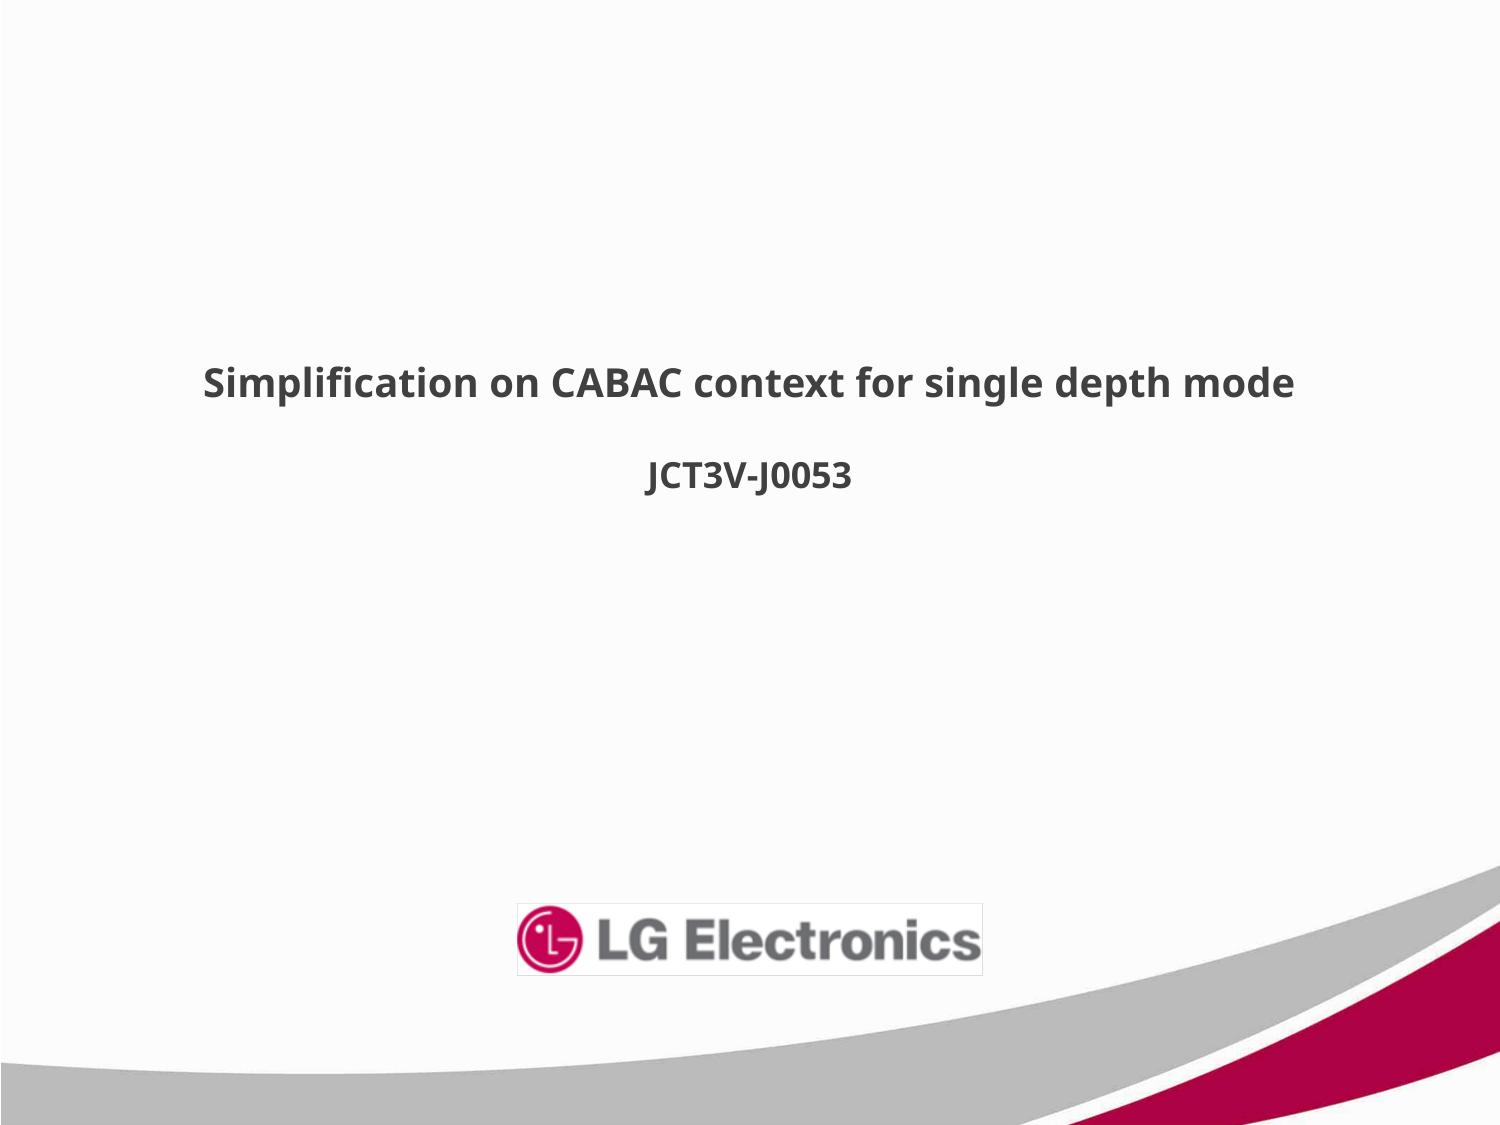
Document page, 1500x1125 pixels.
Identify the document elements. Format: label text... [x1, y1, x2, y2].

title Simplification on CABAC context for single depth mode JCT3V-J0053 [112, 349, 1388, 504]
picture [0, 0, 1500, 1125]
